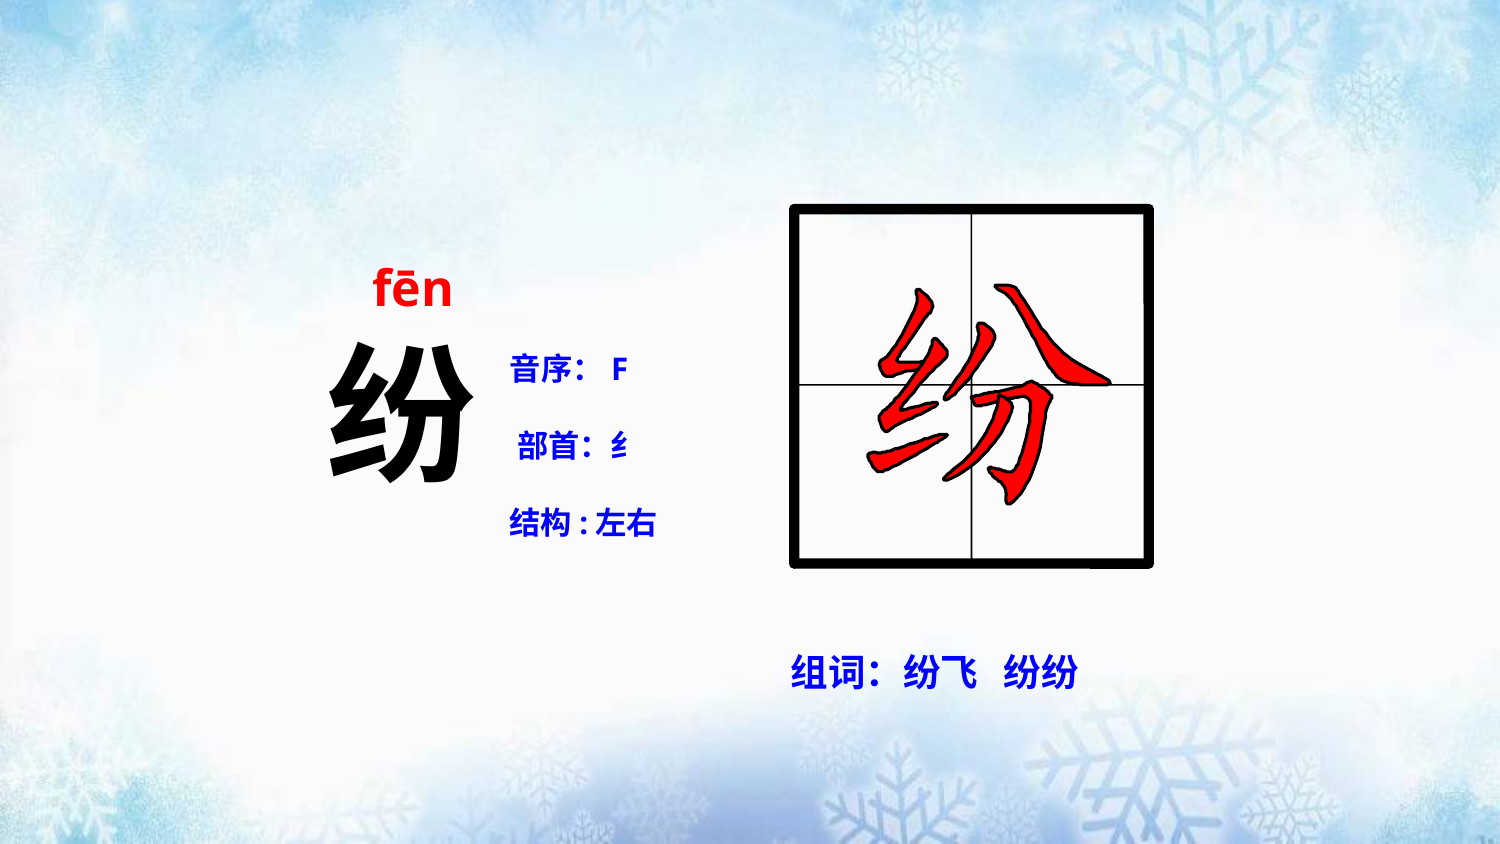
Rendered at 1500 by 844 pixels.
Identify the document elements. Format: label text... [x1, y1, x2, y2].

text_box 结构:左右 [455, 495, 712, 548]
text_box 部首：纟 [473, 418, 686, 471]
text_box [793, 208, 1149, 564]
text_box 纷 [311, 313, 477, 508]
text_box 音序：F [445, 342, 693, 395]
text_box 组词：纷飞 纷纷 [775, 641, 1149, 702]
text_box fēn [357, 249, 476, 385]
picture [0, 0, 1500, 844]
